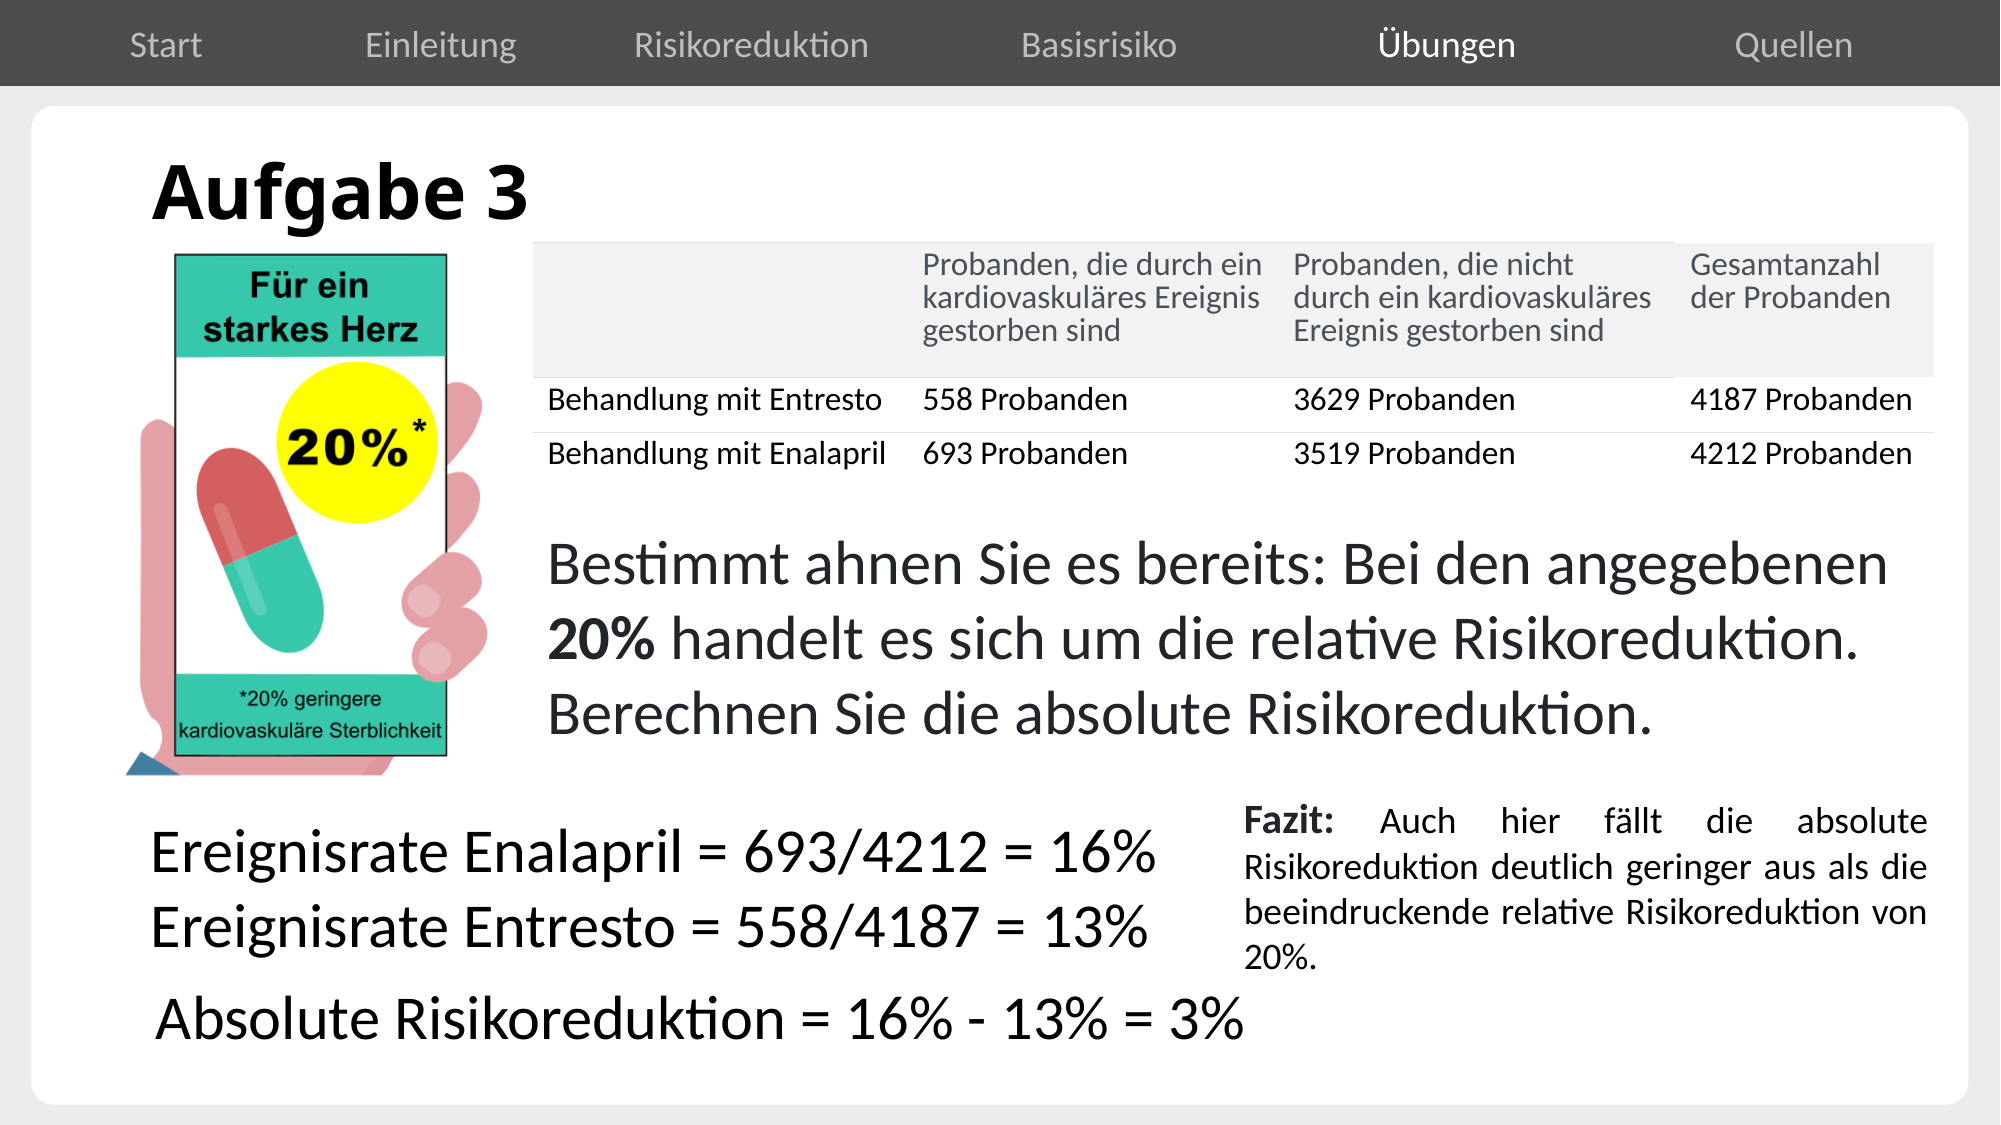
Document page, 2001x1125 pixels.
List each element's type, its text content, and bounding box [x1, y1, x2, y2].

text_box Ereignisrate Enalapril = 693/4212 = 16% Ereignisrate Entresto = 558/4187 = 13% [135, 802, 1228, 968]
table_cell 693 Probanden [908, 433, 1278, 487]
table_cell 3629 Probanden [1278, 378, 1675, 432]
table_header Probanden, die durch ein kardiovaskuläres Ereignis gestorben sind [908, 243, 1278, 377]
table_cell Behandlung mit Enalapril [533, 433, 908, 487]
table_cell 4212 Probanden [1675, 433, 1934, 487]
text_box Fazit: Auch hier fällt die absolute Risikoreduktion deutlich geringer aus als die beeindruckende relative Risikoreduktion von 20%. [1228, 784, 1944, 985]
table_cell 4187 Probanden [1675, 377, 1934, 432]
table_cell 558 Probanden [908, 378, 1278, 432]
table_header Gesamtanzahl der Probanden [1675, 243, 1934, 377]
title Aufgabe 3 [137, 147, 1863, 236]
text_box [63, 12, 1934, 74]
picture [107, 237, 505, 792]
table_header Probanden, die nicht durch ein kardiovaskuläres Ereignis gestorben sind [1278, 243, 1675, 377]
table_cell 3519 Probanden [1278, 433, 1675, 487]
text_box Absolute Risikoreduktion = 16% - 13% = 3% [141, 969, 1263, 1059]
table_header [533, 243, 908, 377]
table_cell Behandlung mit Entresto [533, 378, 908, 432]
text_box Bestimmt ahnen Sie es bereits: Bei den angegebenen 20% handelt es sich um die relative Risikoreduktion. Berechnen Sie die absolute Risikoreduktion. [532, 514, 1934, 755]
